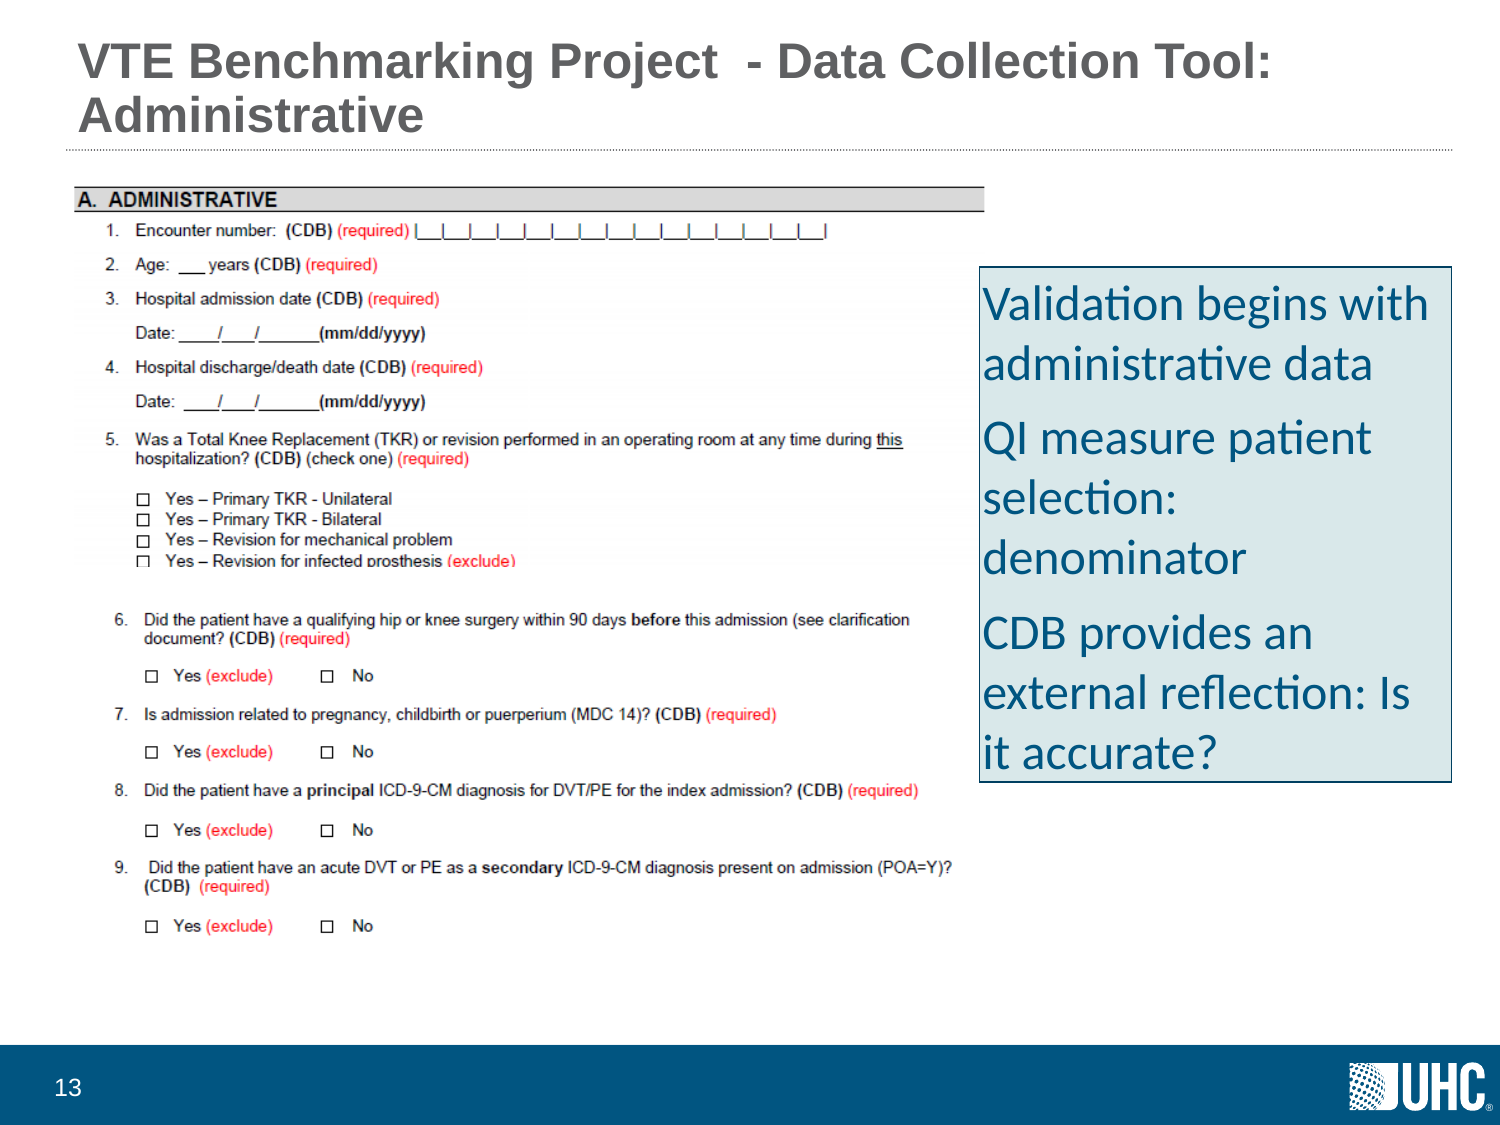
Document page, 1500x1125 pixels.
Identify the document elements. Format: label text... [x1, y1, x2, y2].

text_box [72, 182, 985, 948]
title VTE Benchmarking Project - Data Collection Tool: Administrative [69, 7, 1453, 144]
text_box Validation begins with administrative data QI measure patient selection: denominator CDB provides an external reflection: Is it accurate? [989, 266, 1452, 783]
slide_number 12 [26, 1063, 110, 1111]
picture [0, 0, 1500, 1045]
